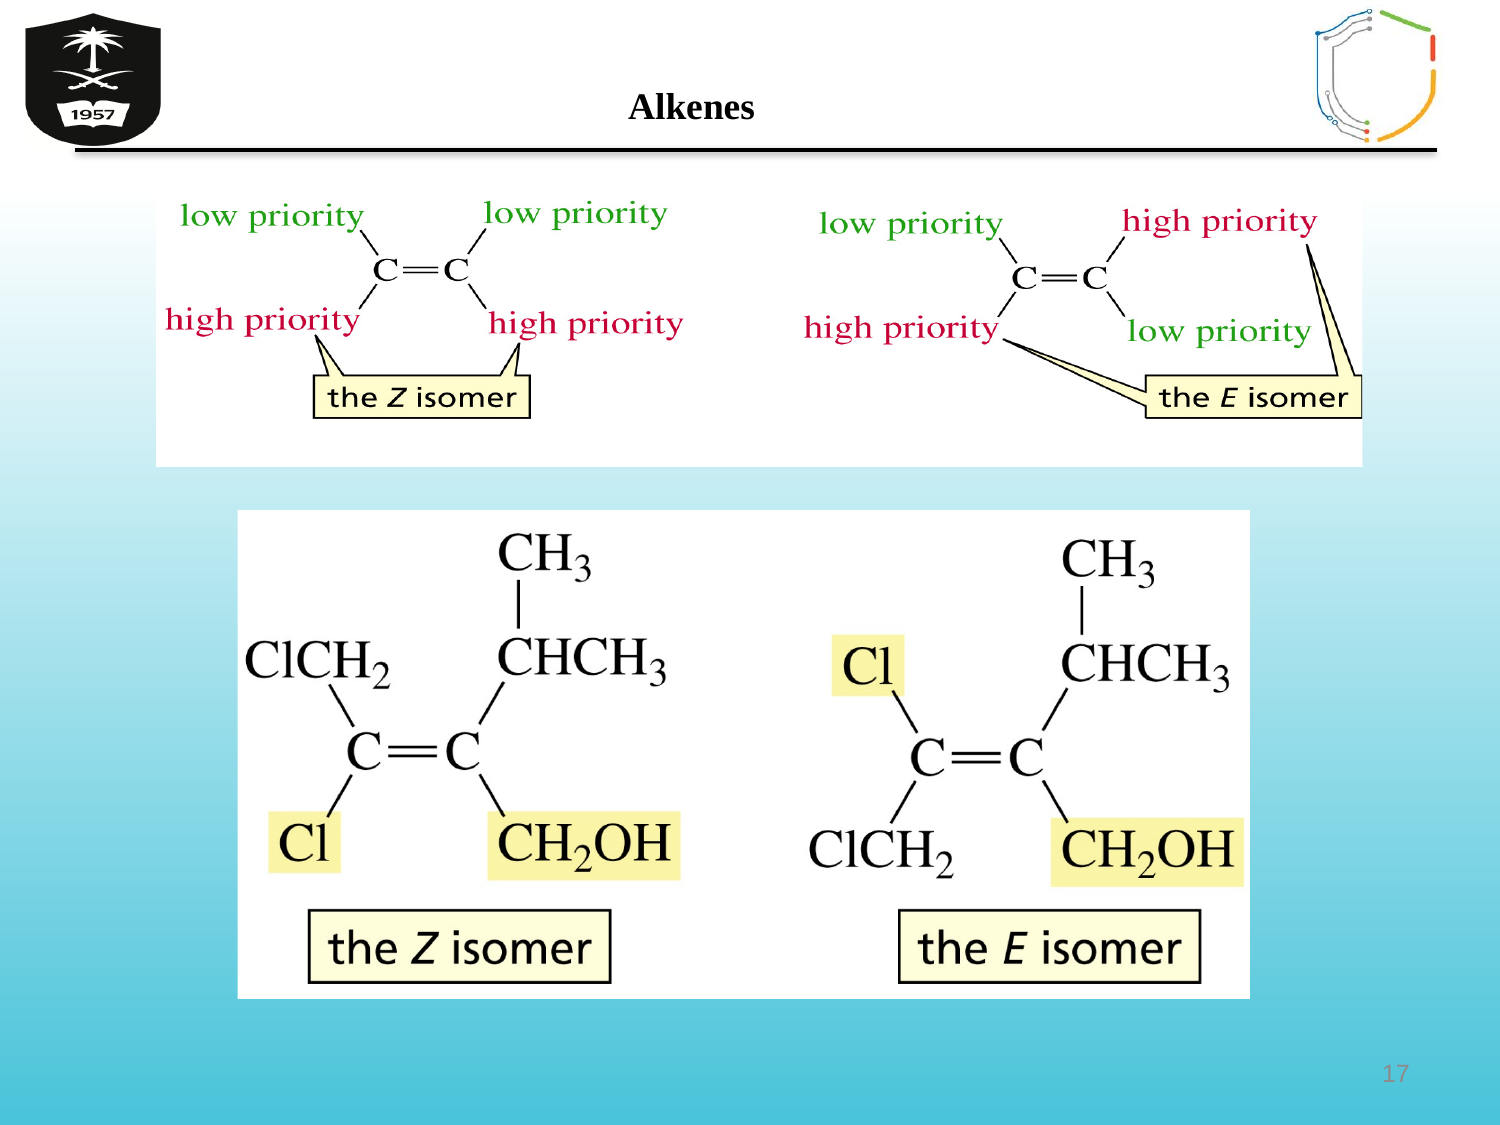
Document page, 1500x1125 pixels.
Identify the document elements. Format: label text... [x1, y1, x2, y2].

slide_number 17 [1074, 1042, 1425, 1103]
picture [237, 510, 1251, 999]
picture [24, 12, 163, 151]
text_box Alkenes [613, 74, 771, 135]
picture [149, 178, 1363, 467]
picture [1287, 0, 1463, 165]
